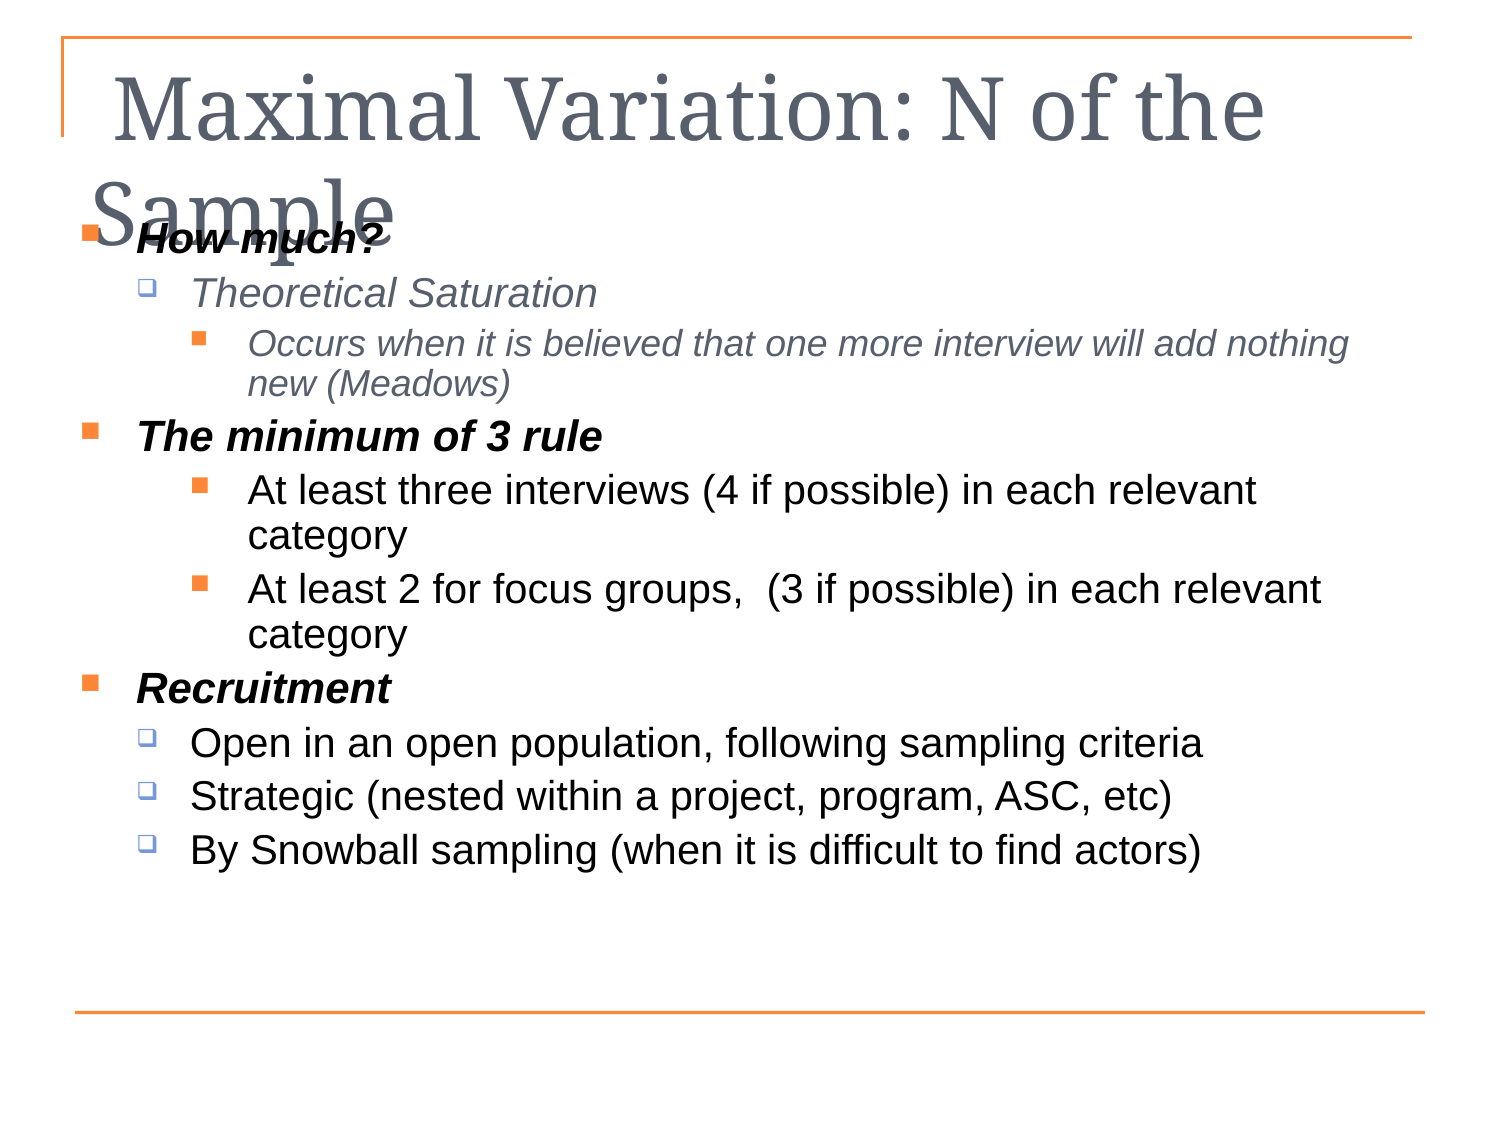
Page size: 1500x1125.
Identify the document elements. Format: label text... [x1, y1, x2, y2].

title Maximal Variation: N of the Sample [75, 45, 1425, 173]
list How much? Theoretical Saturation Occurs when it is believed that one more interview will add nothing new (Meadows) The minimum of 3 rule At least three interviews (4 if possible) in each relevant category At least 2 for focus groups, (3 if possible) in each relevant category Recruitment Open in an open population, following sampling criteria Strategic (nested within a project, program, ASC, etc) By Snowball sampling (when it is difficult to find actors) [64, 208, 1415, 957]
